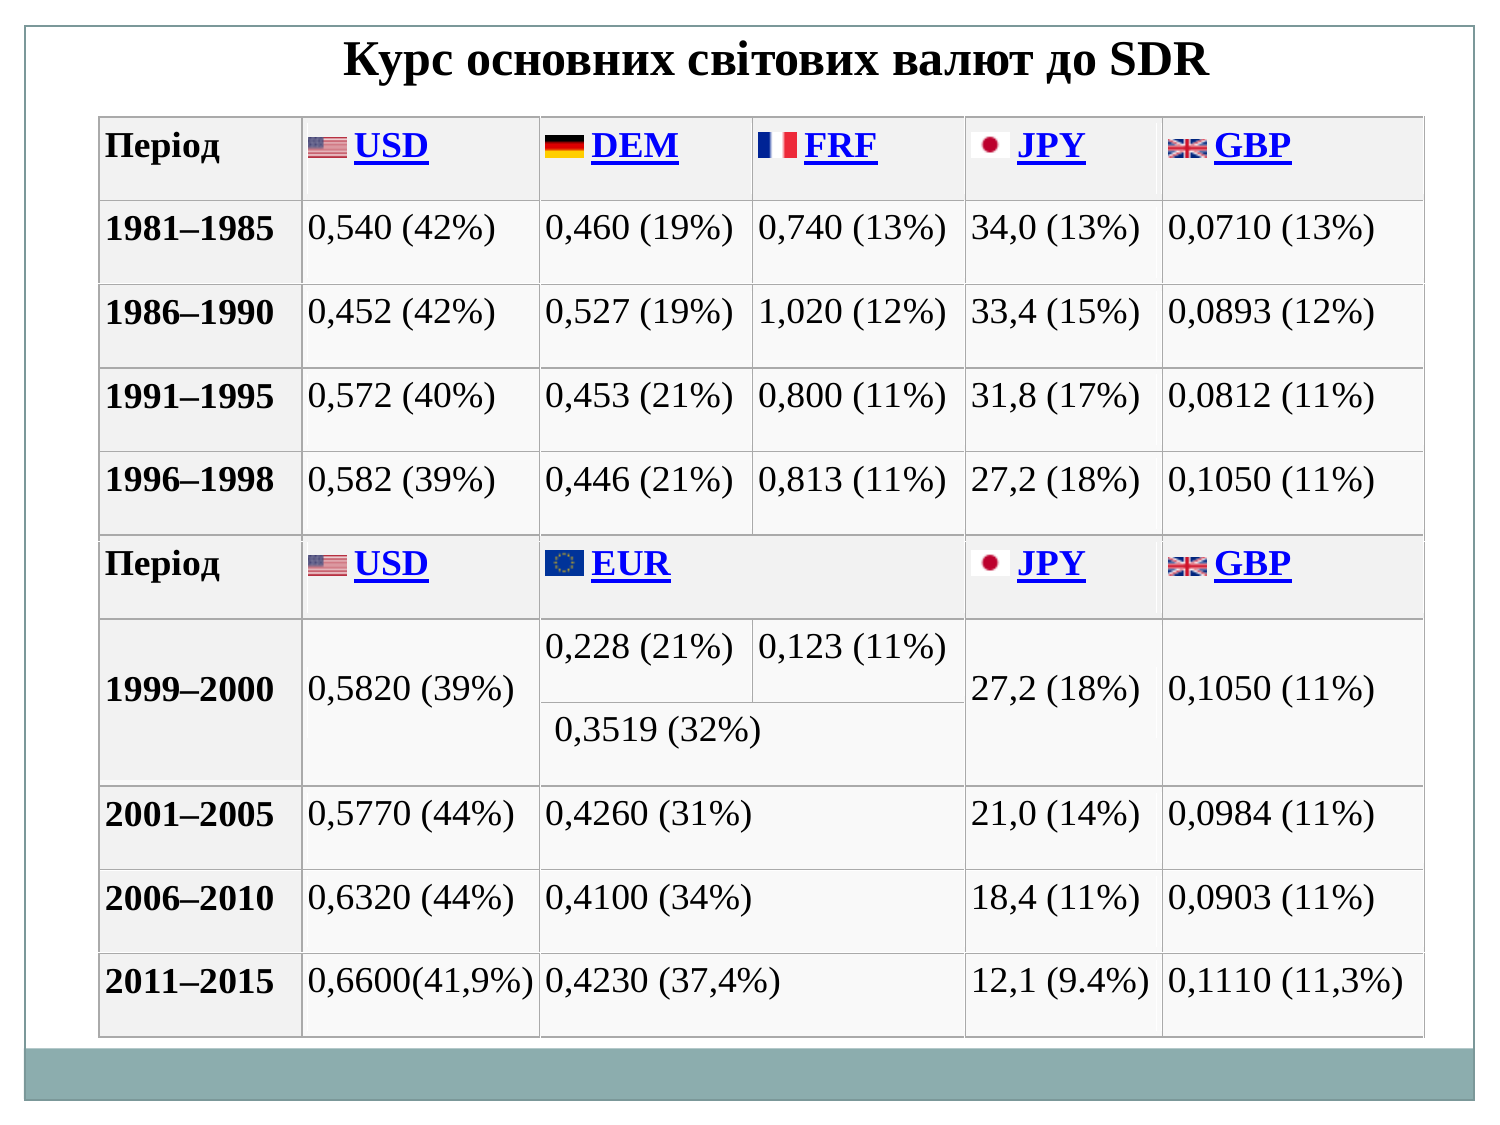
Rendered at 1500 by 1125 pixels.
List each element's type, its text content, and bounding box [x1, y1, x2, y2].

picture [76, 115, 1448, 1095]
text_box Курс основних світових валют до SDR [328, 18, 1225, 94]
